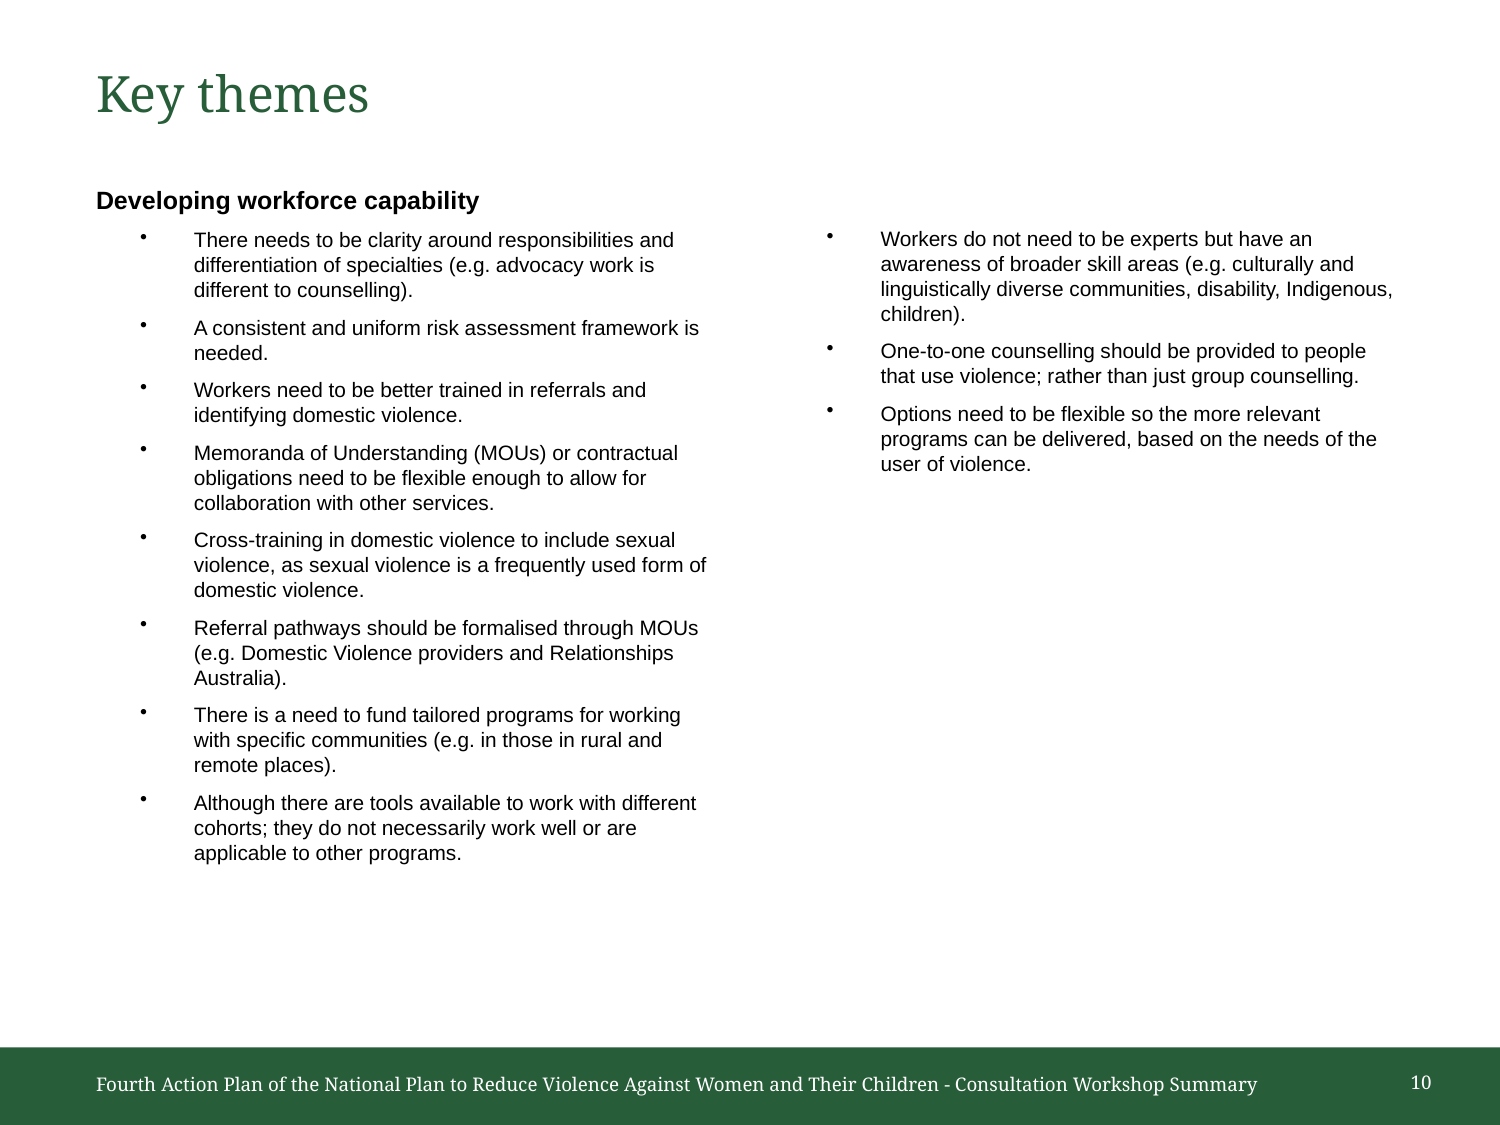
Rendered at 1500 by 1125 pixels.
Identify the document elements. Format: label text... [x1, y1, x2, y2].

slide_number 10 [1409, 1072, 1433, 1095]
list Workers do not need to be experts but have an awareness of broader skill areas (e.g. culturally and linguistically diverse communities, disability, Indigenous, children). One-to-one counselling should be provided to people that use violence; rather than just group counselling. Options need to be flexible so the more relevant programs can be delivered, based on the needs of the user of violence. [782, 225, 1405, 1006]
list Developing workforce capability There needs to be clarity around responsibilities and differentiation of specialties (e.g. advocacy work is different to counselling). A consistent and uniform risk assessment framework is needed. Workers need to be better trained in referrals and identifying domestic violence. Memoranda of Understanding (MOUs) or contractual obligations need to be flexible enough to allow for collaboration with other services. Cross-training in domestic violence to include sexual violence, as sexual violence is a frequently used form of domestic violence. Referral pathways should be formalised through MOUs (e.g. Domestic Violence providers and Relationships Australia). There is a need to fund tailored programs for working with specific communities (e.g. in those in rural and remote places). Although there are tools available to work with different cohorts; they do not necessarily work well or are applicable to other programs. [95, 184, 718, 1006]
title Key themes [95, 73, 1405, 129]
text_box Fourth Action Plan of the National Plan to Reduce Violence Against Women and Their Children - Consultation Workshop Summary [96, 1072, 1282, 1095]
